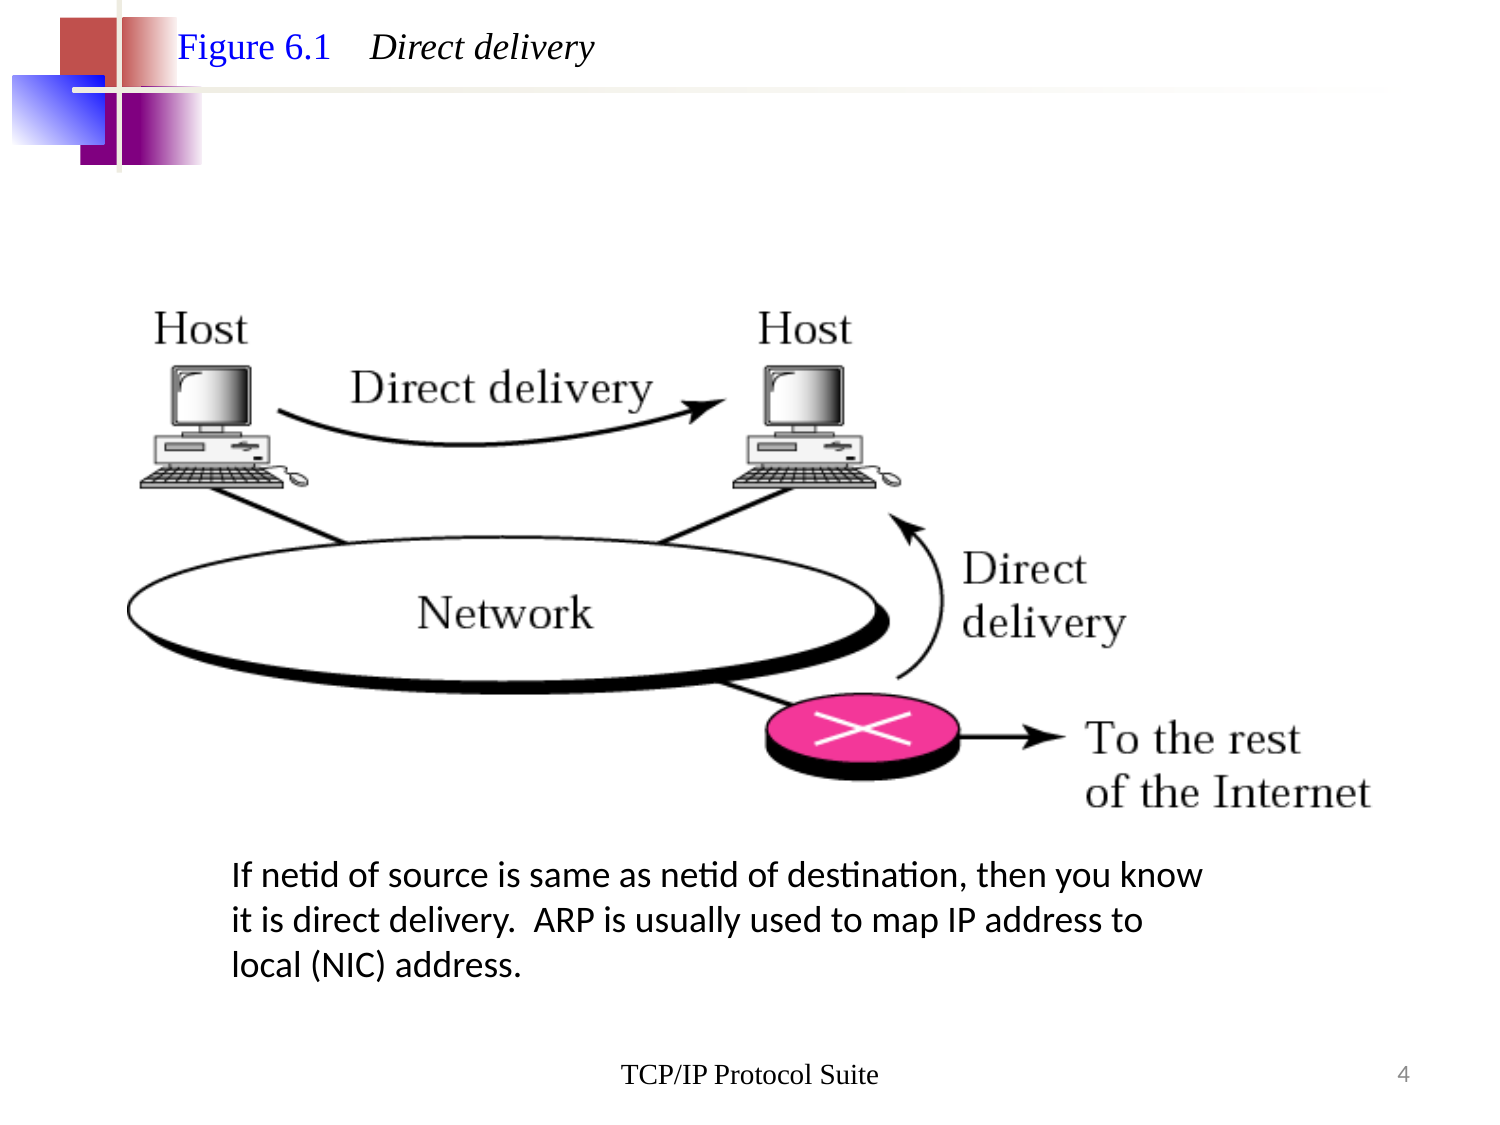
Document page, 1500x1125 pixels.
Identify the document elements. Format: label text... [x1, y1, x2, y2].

footer TCP/IP Protocol Suite [512, 1042, 988, 1103]
text_box [122, 17, 177, 86]
text_box [122, 93, 141, 165]
text_box [116, 0, 122, 87]
text_box [72, 87, 1423, 93]
text_box If netid of source is same as netid of destination, then you know it is direct delivery. ARP is usually used to map IP address to local (NIC) address. [216, 842, 1220, 993]
text_box [12, 75, 105, 145]
picture [127, 302, 1373, 822]
text_box Figure 6.1 Direct delivery [162, 14, 1100, 75]
text_box [80, 93, 116, 165]
slide_number 4 [1074, 1042, 1425, 1103]
text_box [141, 93, 202, 165]
text_box [116, 93, 122, 173]
text_box [60, 17, 116, 86]
